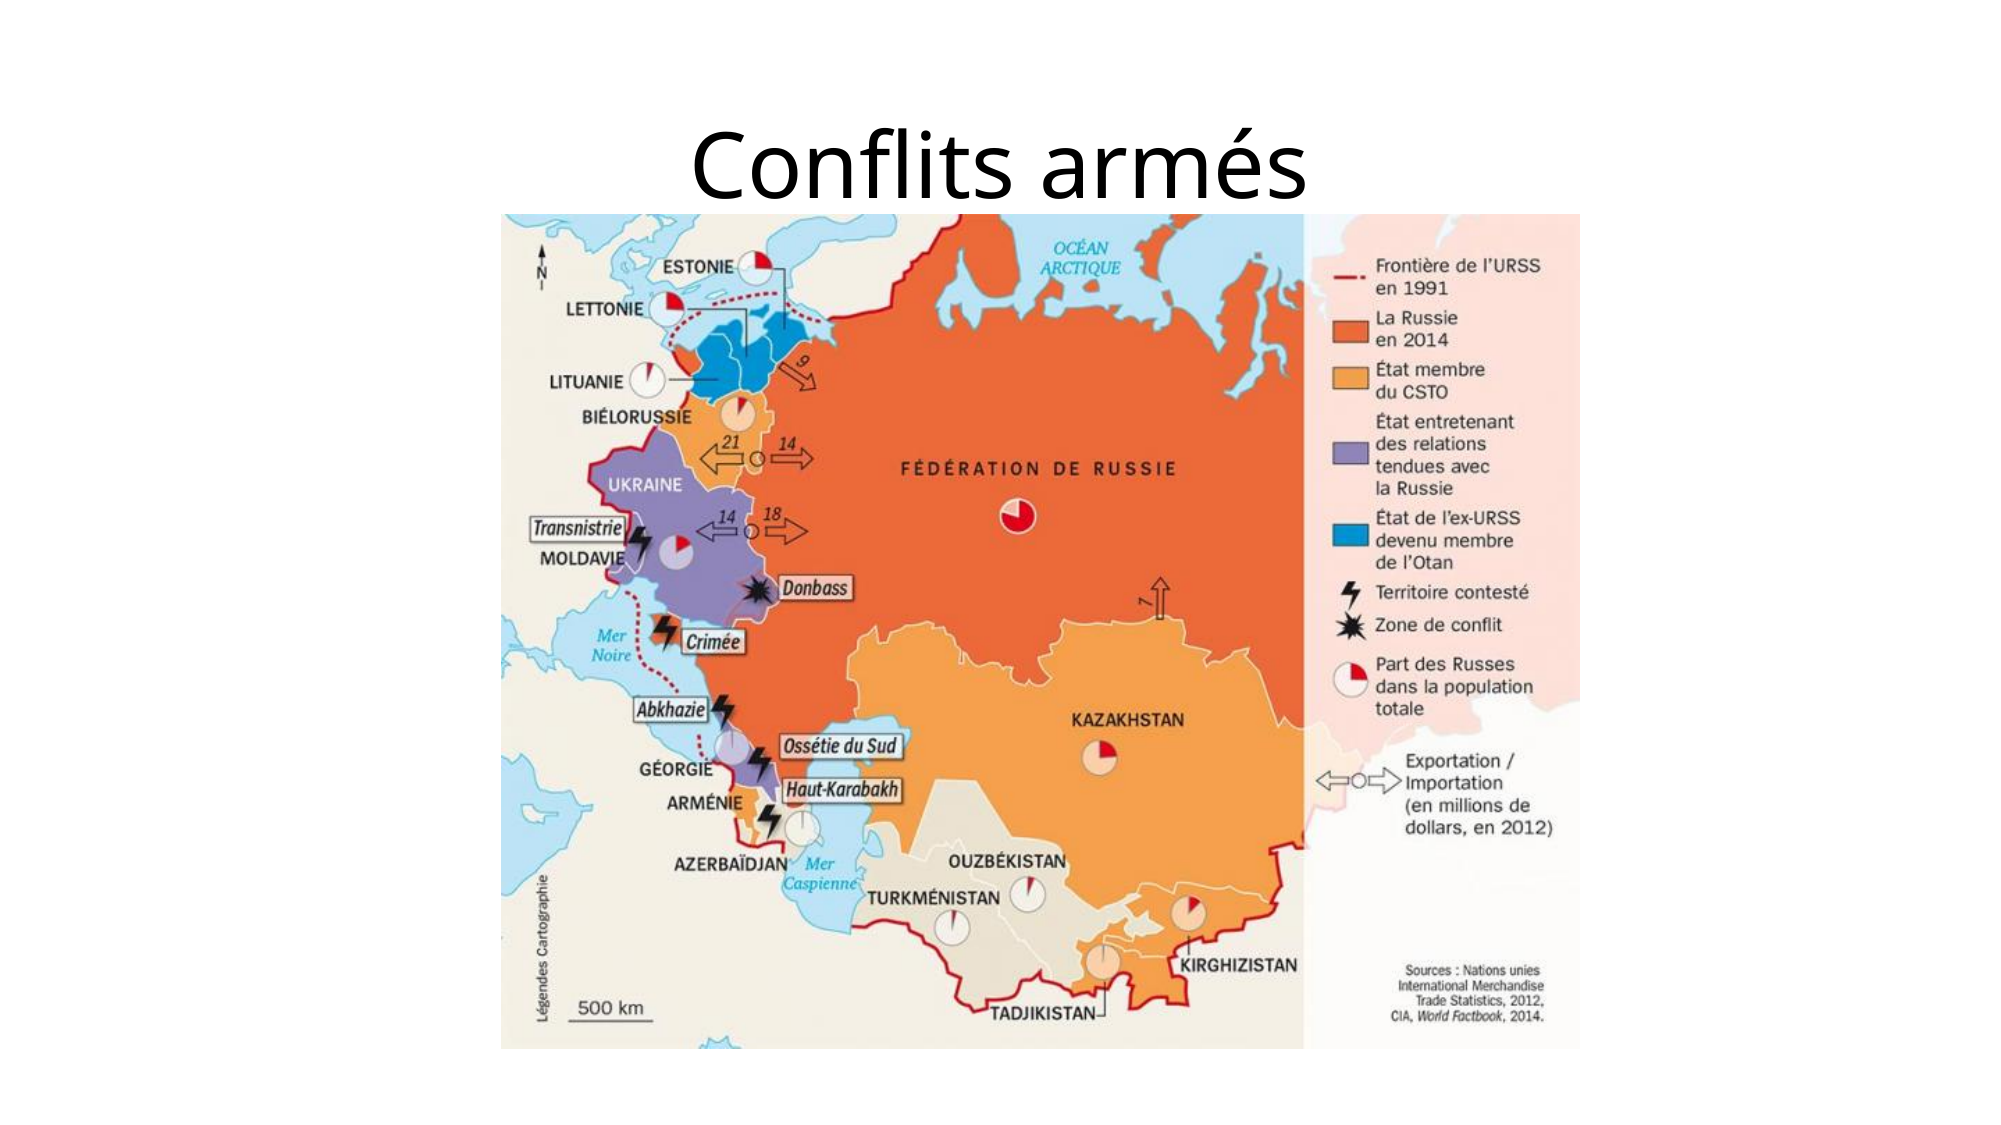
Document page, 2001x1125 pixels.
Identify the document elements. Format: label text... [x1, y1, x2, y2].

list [501, 214, 1580, 1049]
title Conflits armés [137, 59, 1863, 278]
